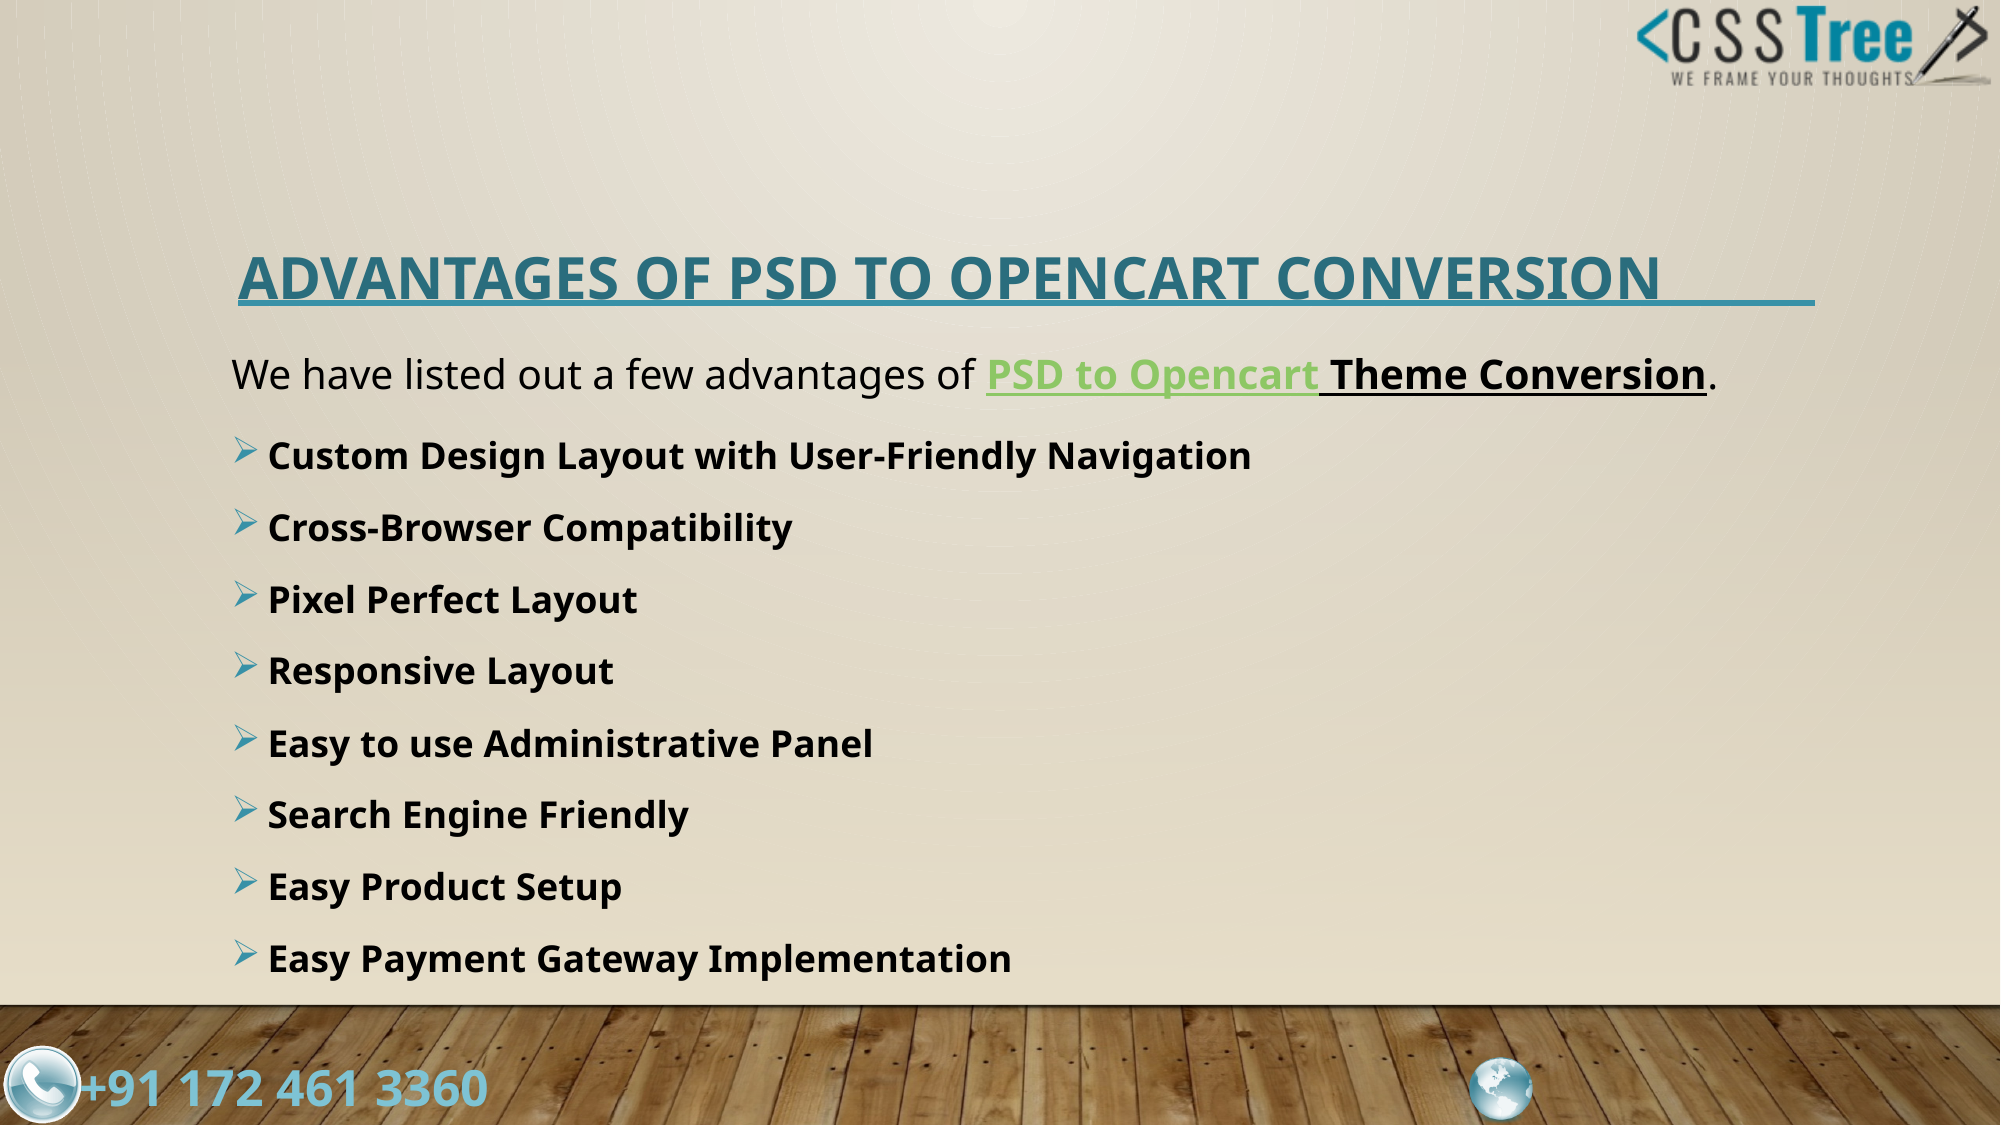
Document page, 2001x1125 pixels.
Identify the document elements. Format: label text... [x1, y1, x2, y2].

picture [1632, 0, 2000, 95]
list We have listed out a few advantages of PSD to Opencart Theme Conversion. Custom Design Layout with User-Friendly Navigation Cross-Browser Compatibility Pixel Perfect Layout Responsive Layout Easy to use Administrative Panel Search Engine Friendly Easy Product Setup Easy Payment Gateway Implementation [216, 330, 1830, 988]
picture [0, 1005, 2000, 1125]
text_box +91 172 461 3360 [85, 1049, 504, 1124]
text_box http://css-tree.com/ [1502, 1049, 2000, 1125]
title advantages of PSD TO OPENCART CONVERSION [201, 220, 1814, 363]
